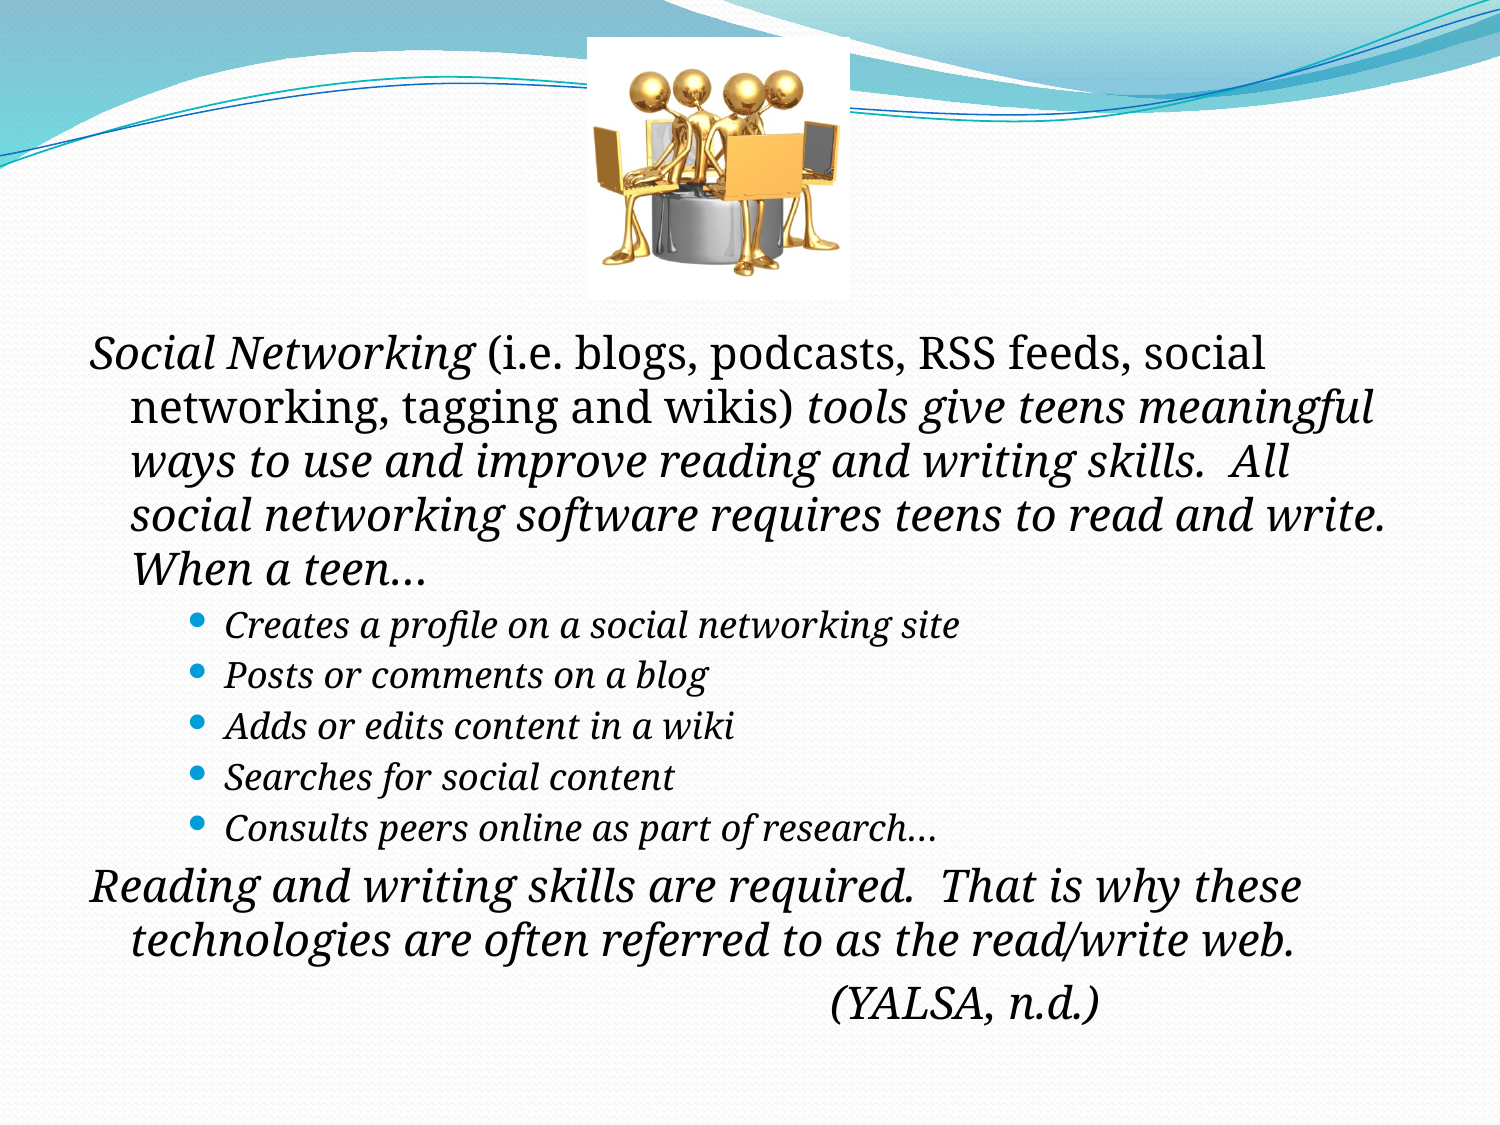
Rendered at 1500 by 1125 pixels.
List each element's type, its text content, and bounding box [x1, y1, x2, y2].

picture [587, 37, 851, 301]
list Social Networking (i.e. blogs, podcasts, RSS feeds, social networking, tagging and wikis) tools give teens meaningful ways to use and improve reading and writing skills. All social networking software requires teens to read and write. When a teen… Creates a profile on a social networking site Posts or comments on a blog Adds or edits content in a wiki Searches for social content Consults peers online as part of research… Reading and writing skills are required. That is why these technologies are often referred to as the read/write web. (YALSA, n.d.) [75, 317, 1425, 1038]
